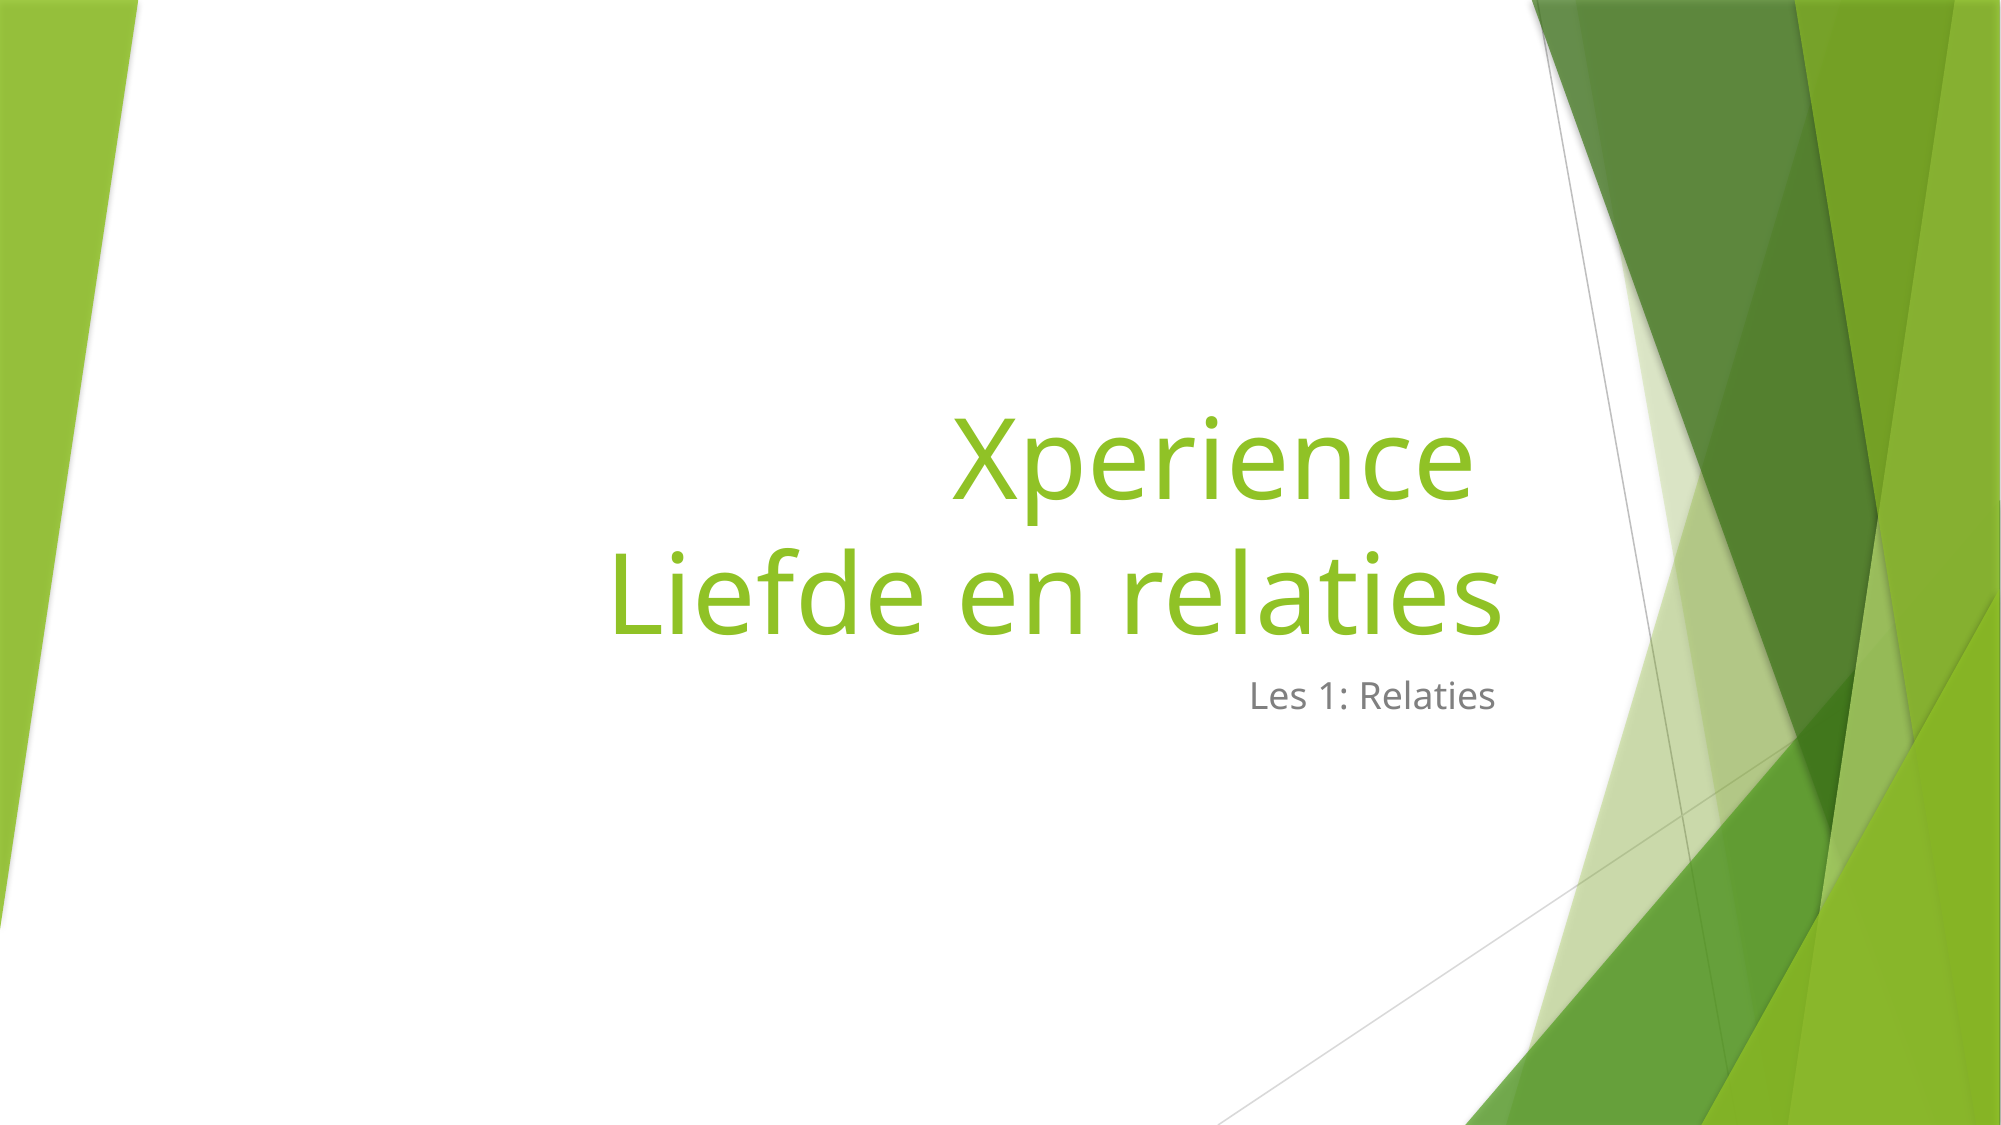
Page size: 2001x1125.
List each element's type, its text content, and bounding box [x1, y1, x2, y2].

title Xperience Liefde en relaties [247, 394, 1522, 664]
subtitle Les 1: Relaties [247, 664, 1522, 845]
